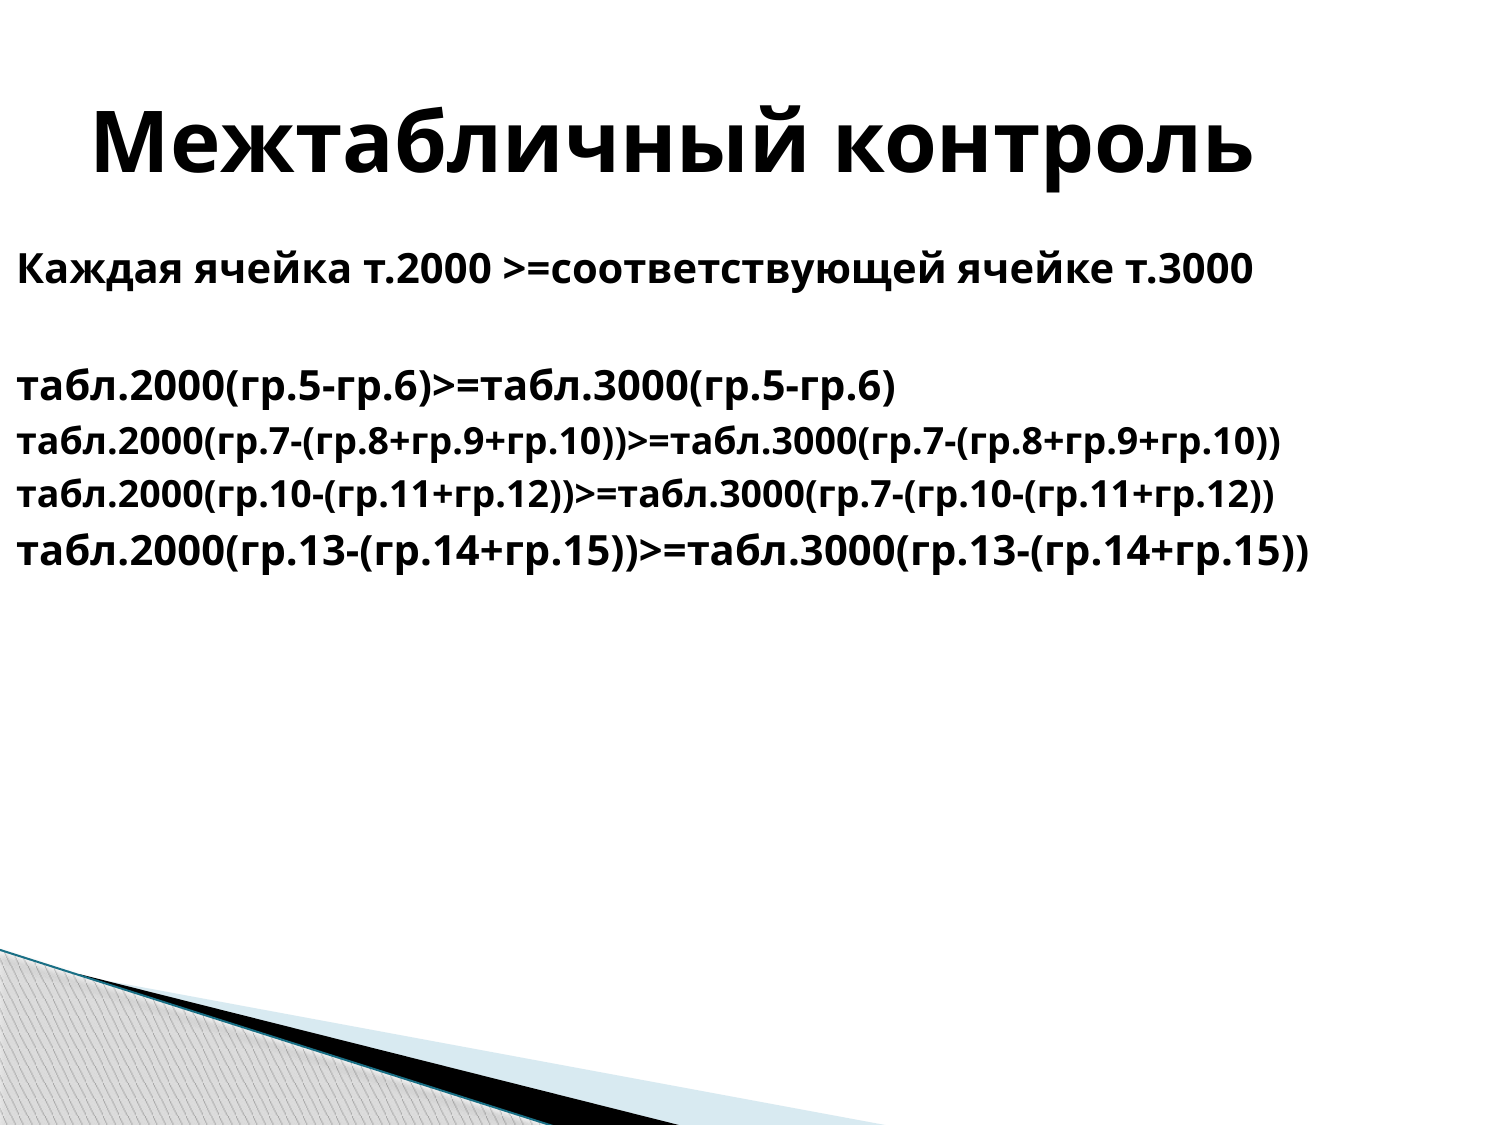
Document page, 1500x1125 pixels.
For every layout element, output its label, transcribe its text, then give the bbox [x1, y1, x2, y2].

title Межтабличный контроль [75, 45, 1425, 233]
list Каждая ячейка т.2000 >=соответствующей ячейке т.3000 табл.2000(гр.5-гр.6)>=табл.3000(гр.5-гр.6) табл.2000(гр.7-(гр.8+гр.9+гр.10))>=табл.3000(гр.7-(гр.8+гр.9+гр.10)) табл.2000(гр.10-(гр.11+гр.12))>=табл.3000(гр.7-(гр.10-(гр.11+гр.12)) табл.2000(гр.13-(гр.14+гр.15))>=табл.3000(гр.13-(гр.14+гр.15)) [0, 234, 1500, 986]
